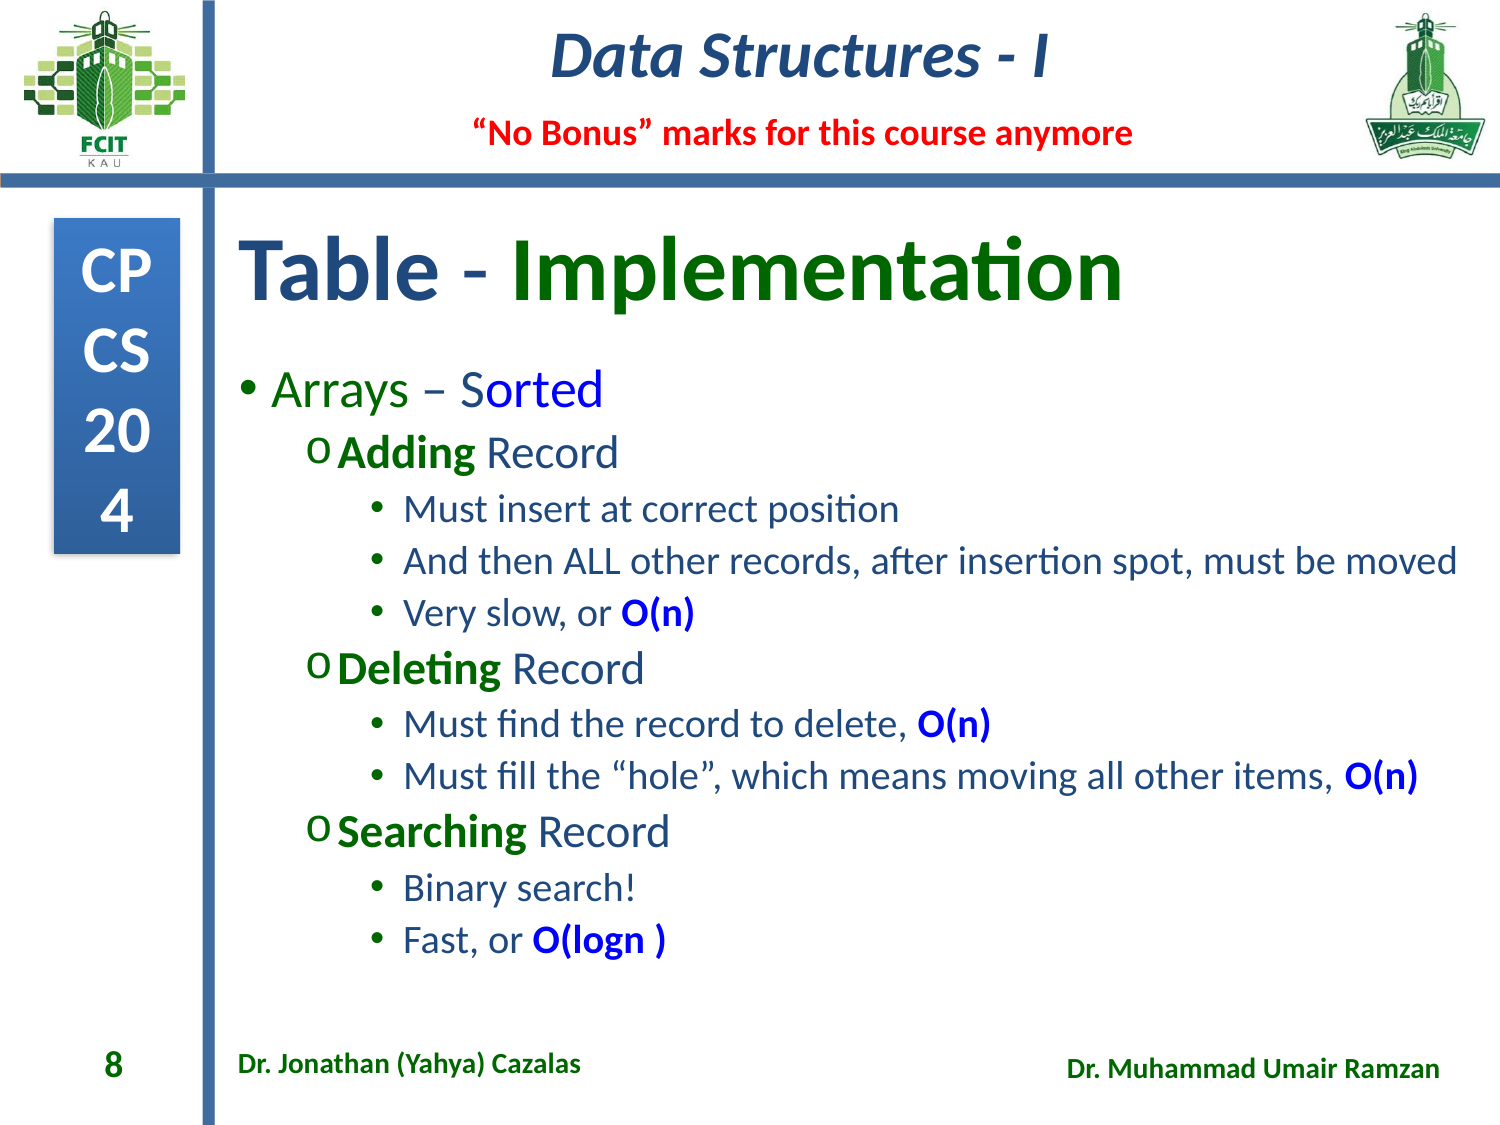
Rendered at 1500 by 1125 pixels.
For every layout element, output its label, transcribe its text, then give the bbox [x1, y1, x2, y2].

list Arrays – Sorted Adding Record Must insert at correct position And then ALL other records, after insertion spot, must be moved Very slow, or O(n) Deleting Record Must find the record to delete, O(n) Must fill the “hole”, which means moving all other items, O(n) Searching Record Binary search! Fast, or O(logn ) [223, 353, 1478, 1025]
picture [24, 6, 185, 167]
title Table - Implementation [223, 204, 1484, 337]
slide_number 8 [35, 1032, 193, 1092]
picture [1361, 11, 1487, 162]
